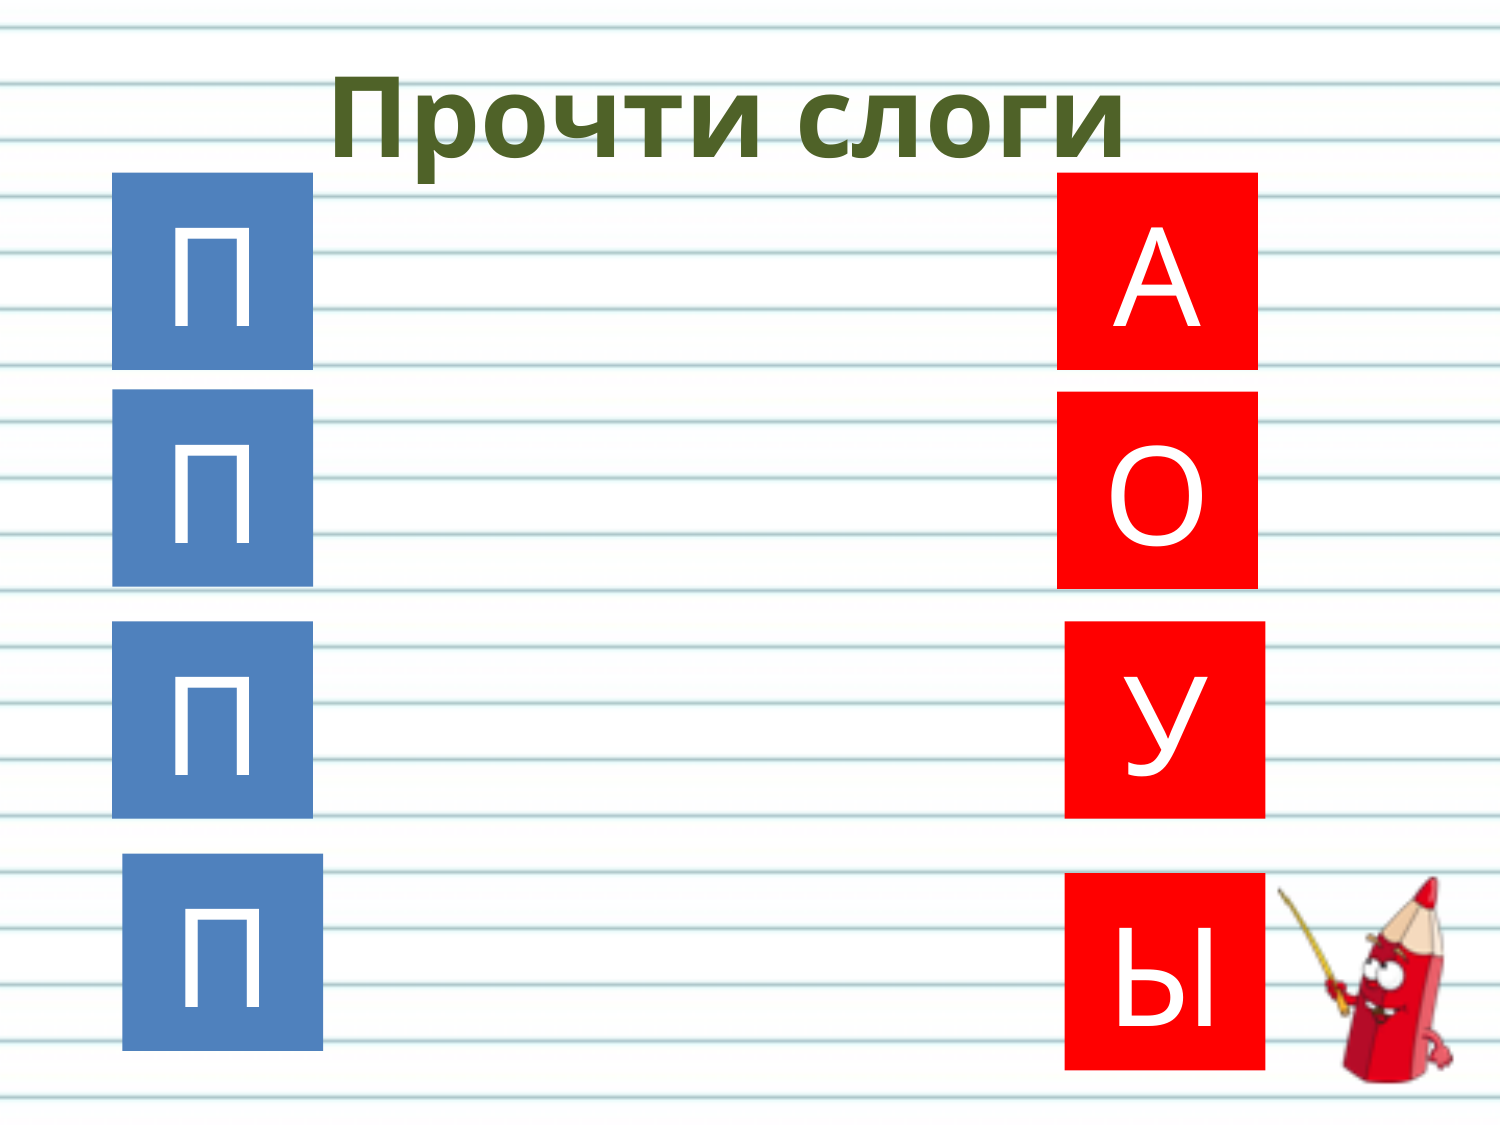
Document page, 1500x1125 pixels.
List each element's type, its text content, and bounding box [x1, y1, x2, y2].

title Прочти слоги [53, 19, 1404, 207]
text_box П [120, 852, 325, 1053]
text_box П [110, 387, 315, 589]
text_box П [110, 619, 315, 821]
picture [0, 0, 1500, 1125]
text_box П [110, 171, 315, 372]
text_box Ы [1062, 871, 1267, 1072]
text_box А [1055, 171, 1260, 372]
text_box О [1055, 389, 1260, 591]
text_box У [1062, 619, 1267, 821]
